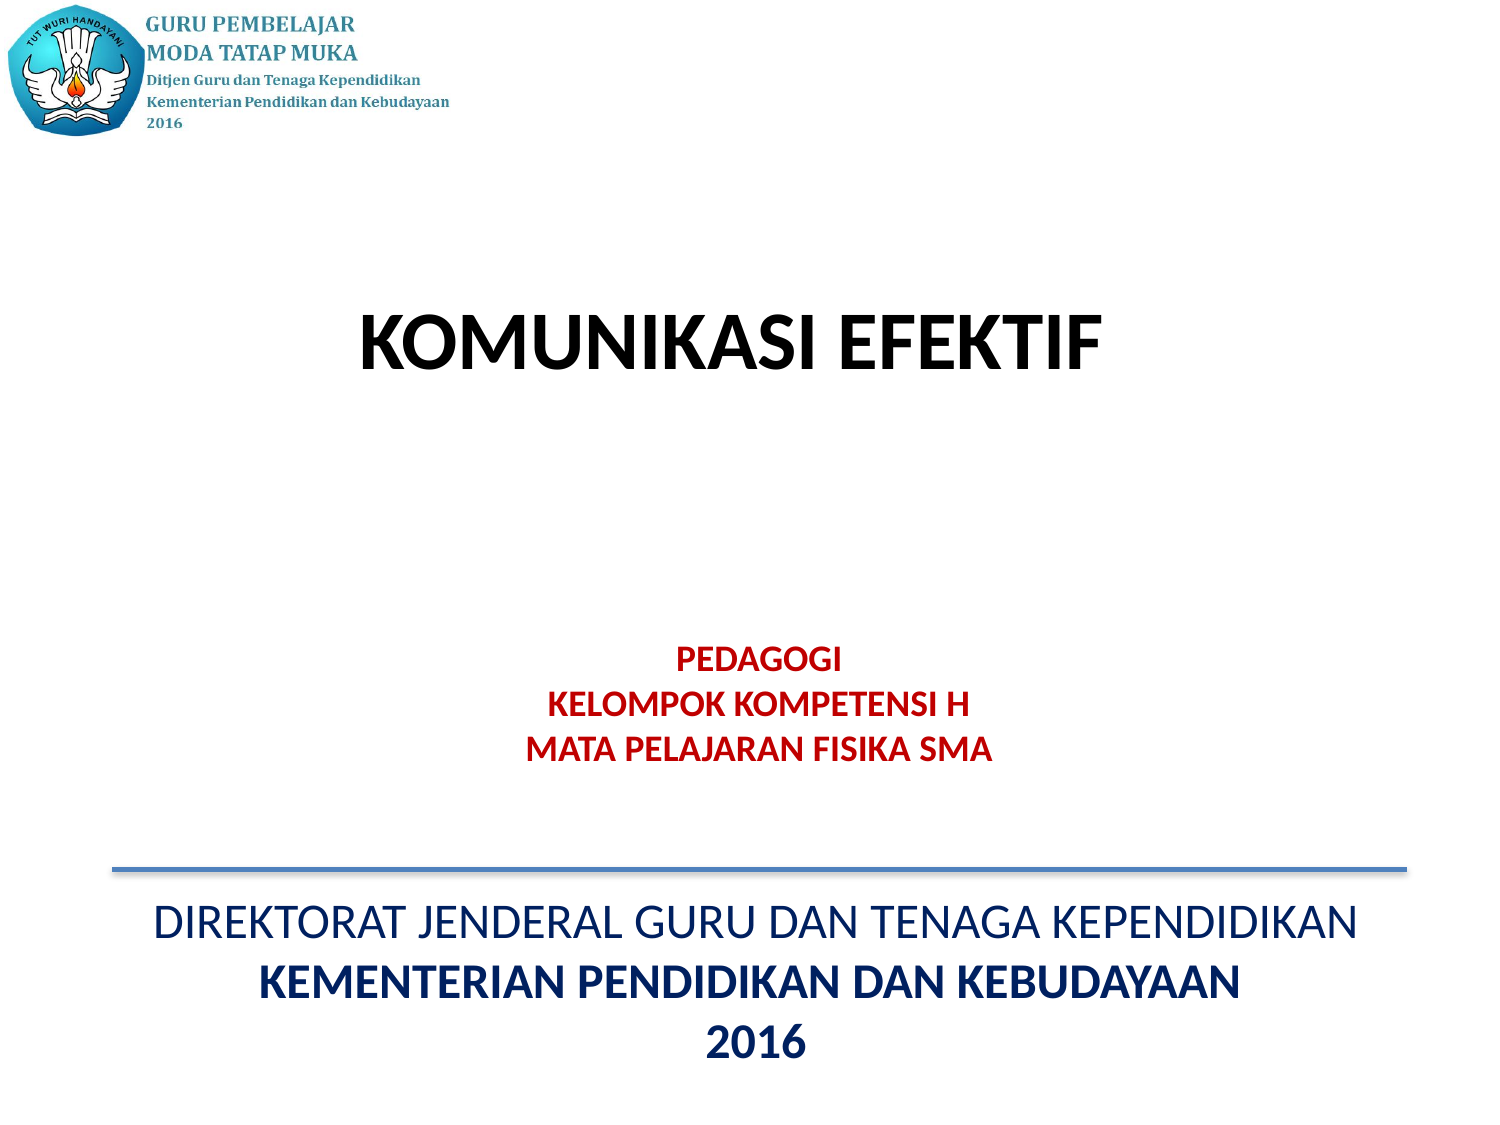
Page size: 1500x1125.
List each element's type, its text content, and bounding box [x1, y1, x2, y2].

text_box KOMUNIKASI EFEKTIF [230, 278, 1235, 394]
picture [4, 0, 455, 139]
text_box PEDAGOGI KELOMPOK KOMPETENSI H MATA PELAJARAN FISIKA SMA [510, 626, 1009, 777]
